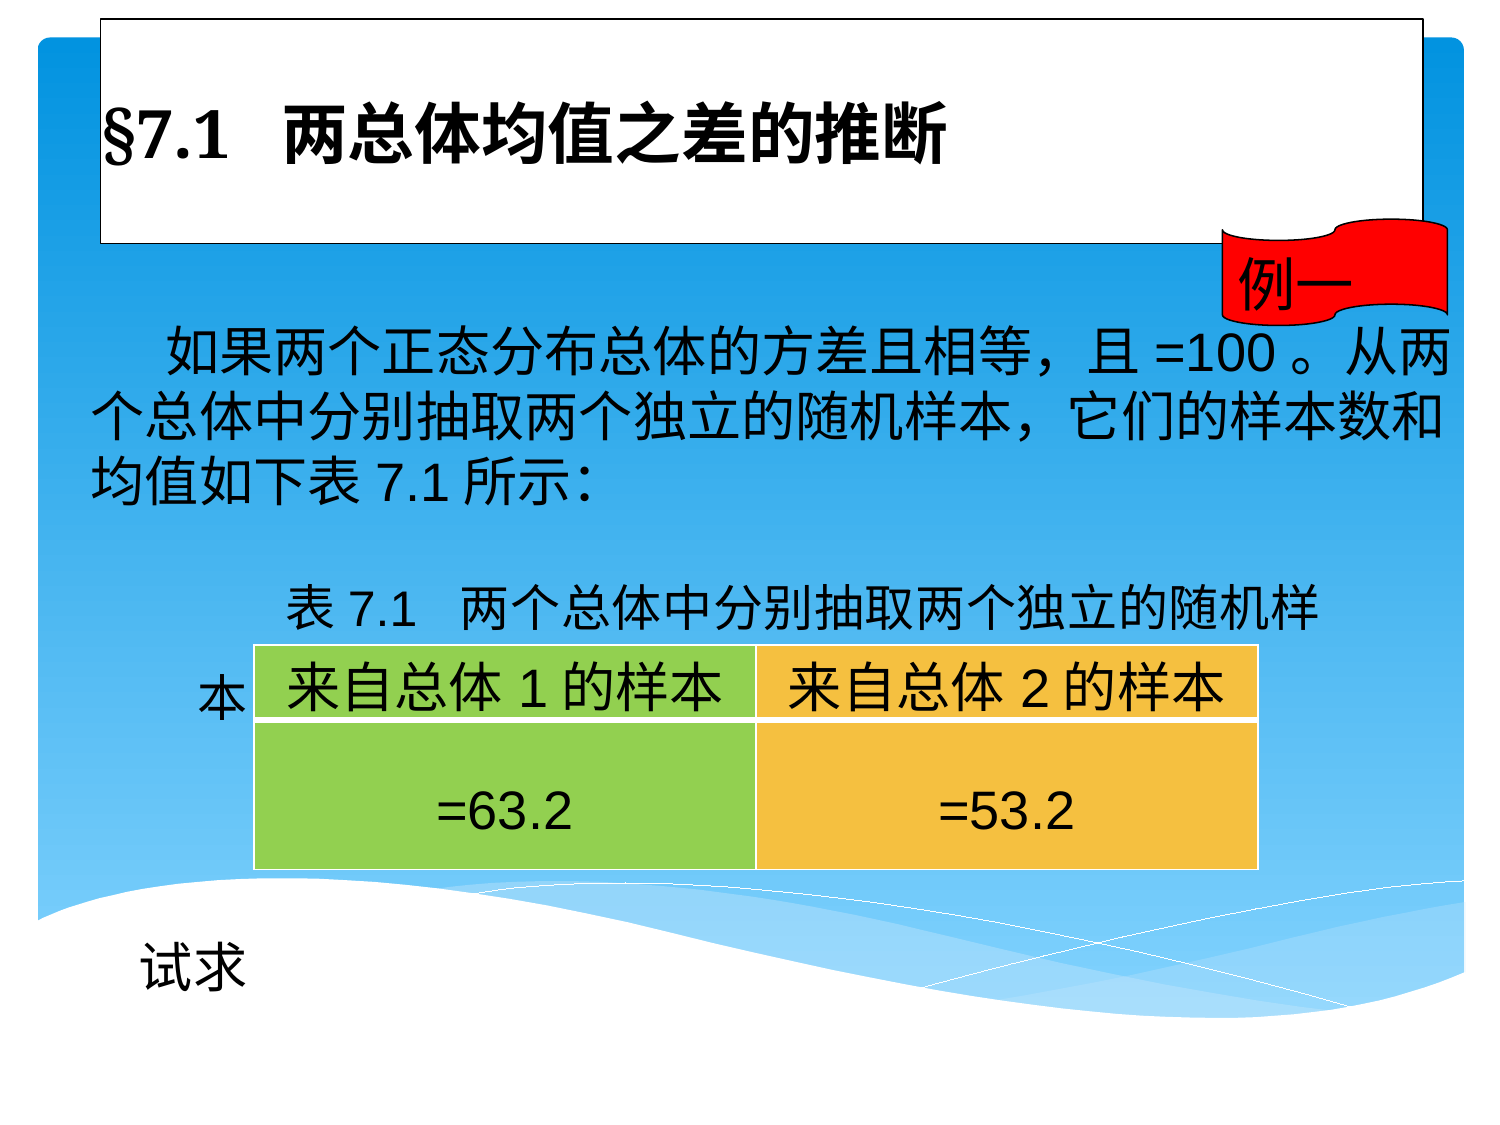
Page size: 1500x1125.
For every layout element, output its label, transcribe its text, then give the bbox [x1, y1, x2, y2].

title §7.1 两总体均值之差的推断 [100, 19, 1424, 244]
text_box 表7.1 两个总体中分别抽取两个独立的随机样本 [183, 538, 1335, 734]
text_box 例一 [1222, 219, 1448, 326]
